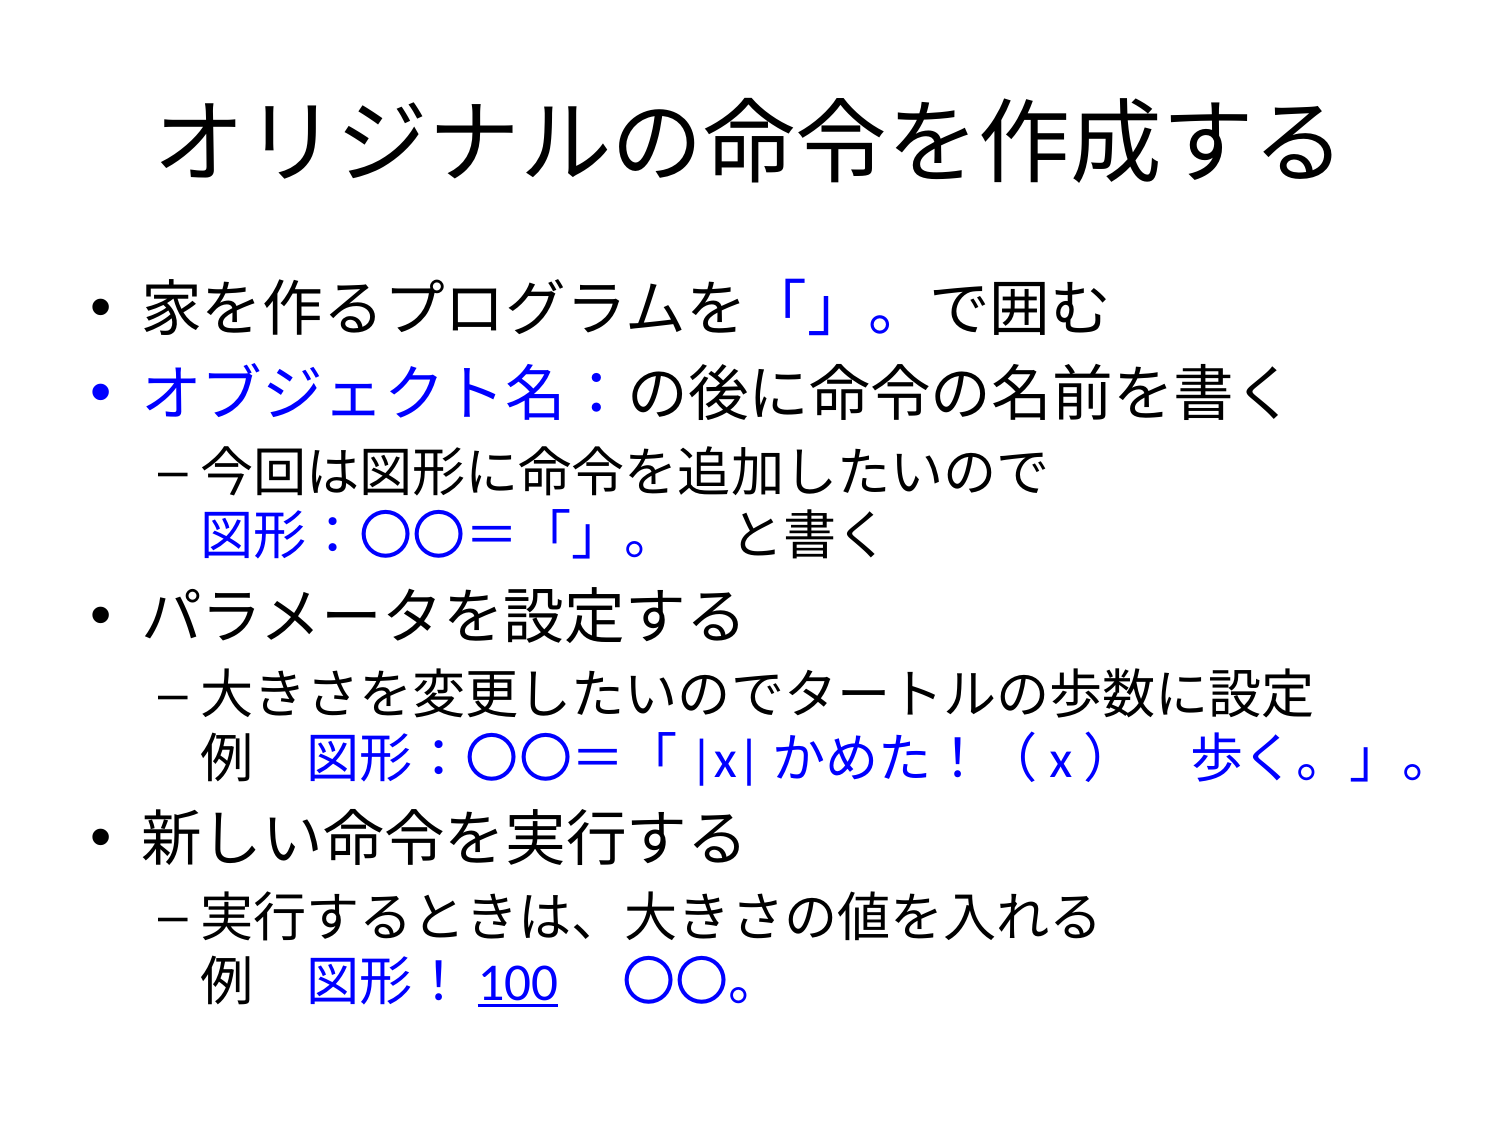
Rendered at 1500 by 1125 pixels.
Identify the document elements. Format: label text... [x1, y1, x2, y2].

title オリジナルの命令を作成する [75, 45, 1425, 233]
list 家を作るプログラムを「」。で囲む オブジェクト名：の後に命令の名前を書く 今回は図形に命令を追加したいので 図形：〇〇＝「」。 と書く パラメータを設定する 大きさを変更したいのでタートルの歩数に設定 例 図形：〇〇＝「|x|かめた！（x） 歩く。」。 新しい命令を実行する 実行するときは、大きさの値を入れる 例 図形！100 〇〇。 [75, 262, 1425, 1073]
